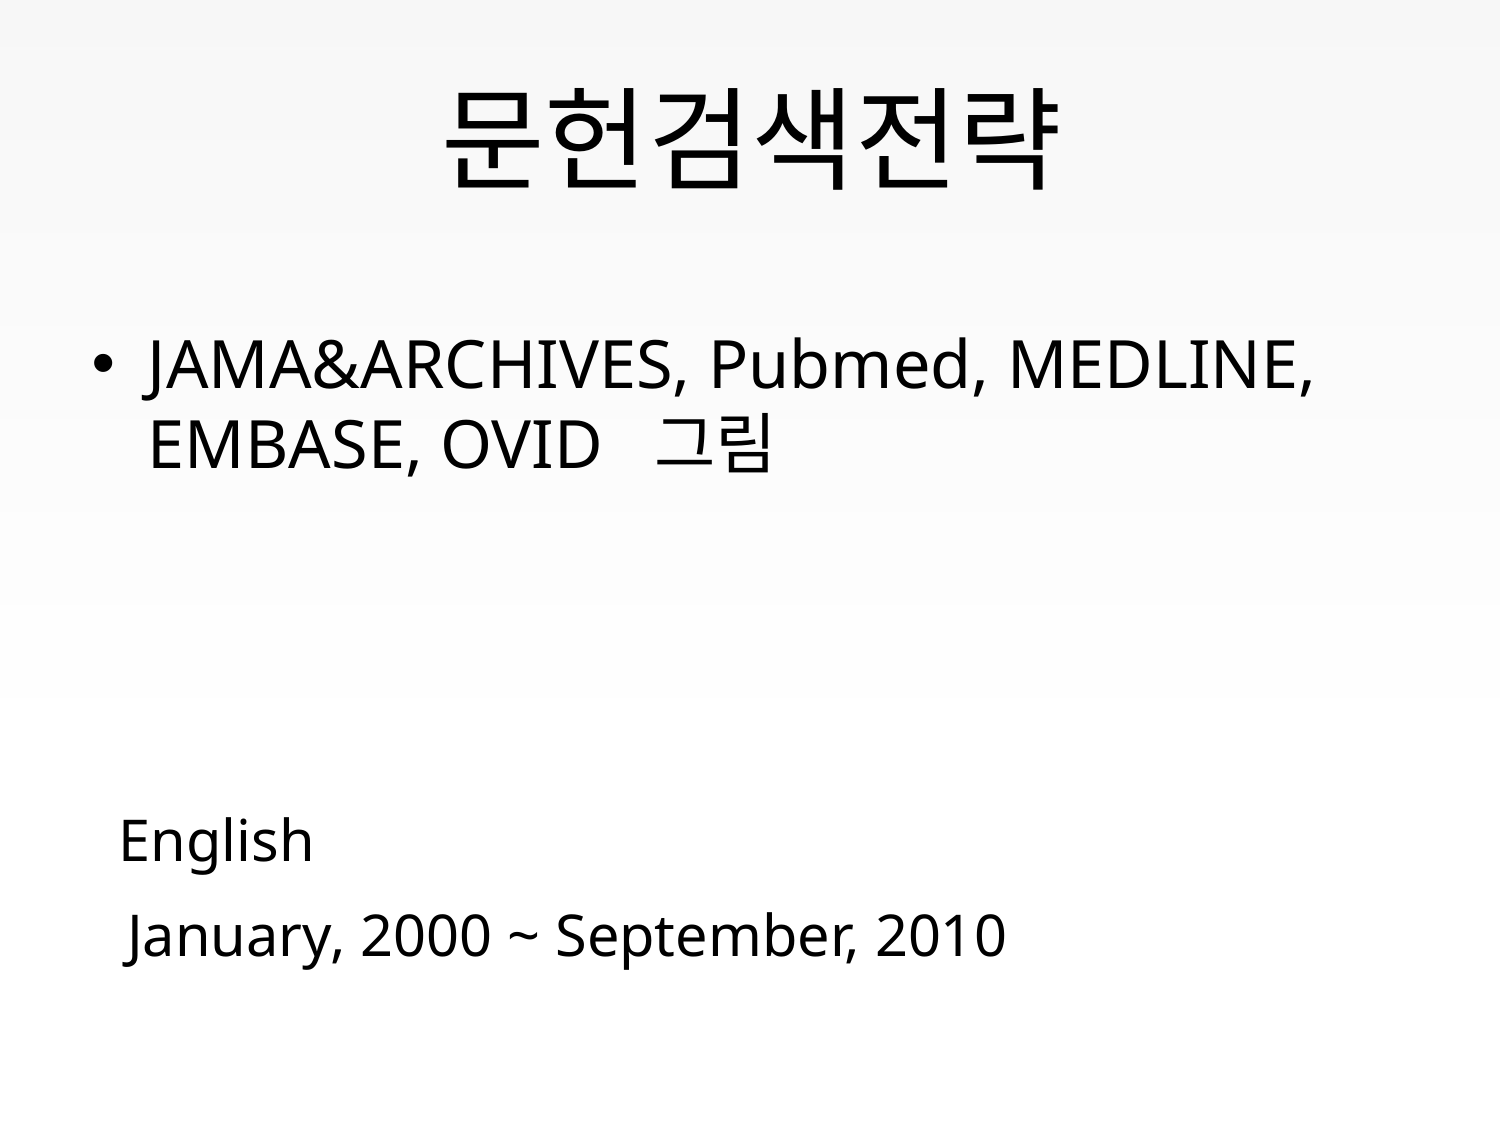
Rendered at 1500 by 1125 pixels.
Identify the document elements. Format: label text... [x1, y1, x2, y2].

text_box January, 2000 ~ September, 2010 [112, 810, 1437, 976]
text_box English [88, 715, 1414, 882]
list JAMA&ARCHIVES, Pubmed, MEDLINE, EMBASE, OVID 그림 [76, 314, 1402, 686]
title 문헌검색전략 [76, 42, 1427, 231]
